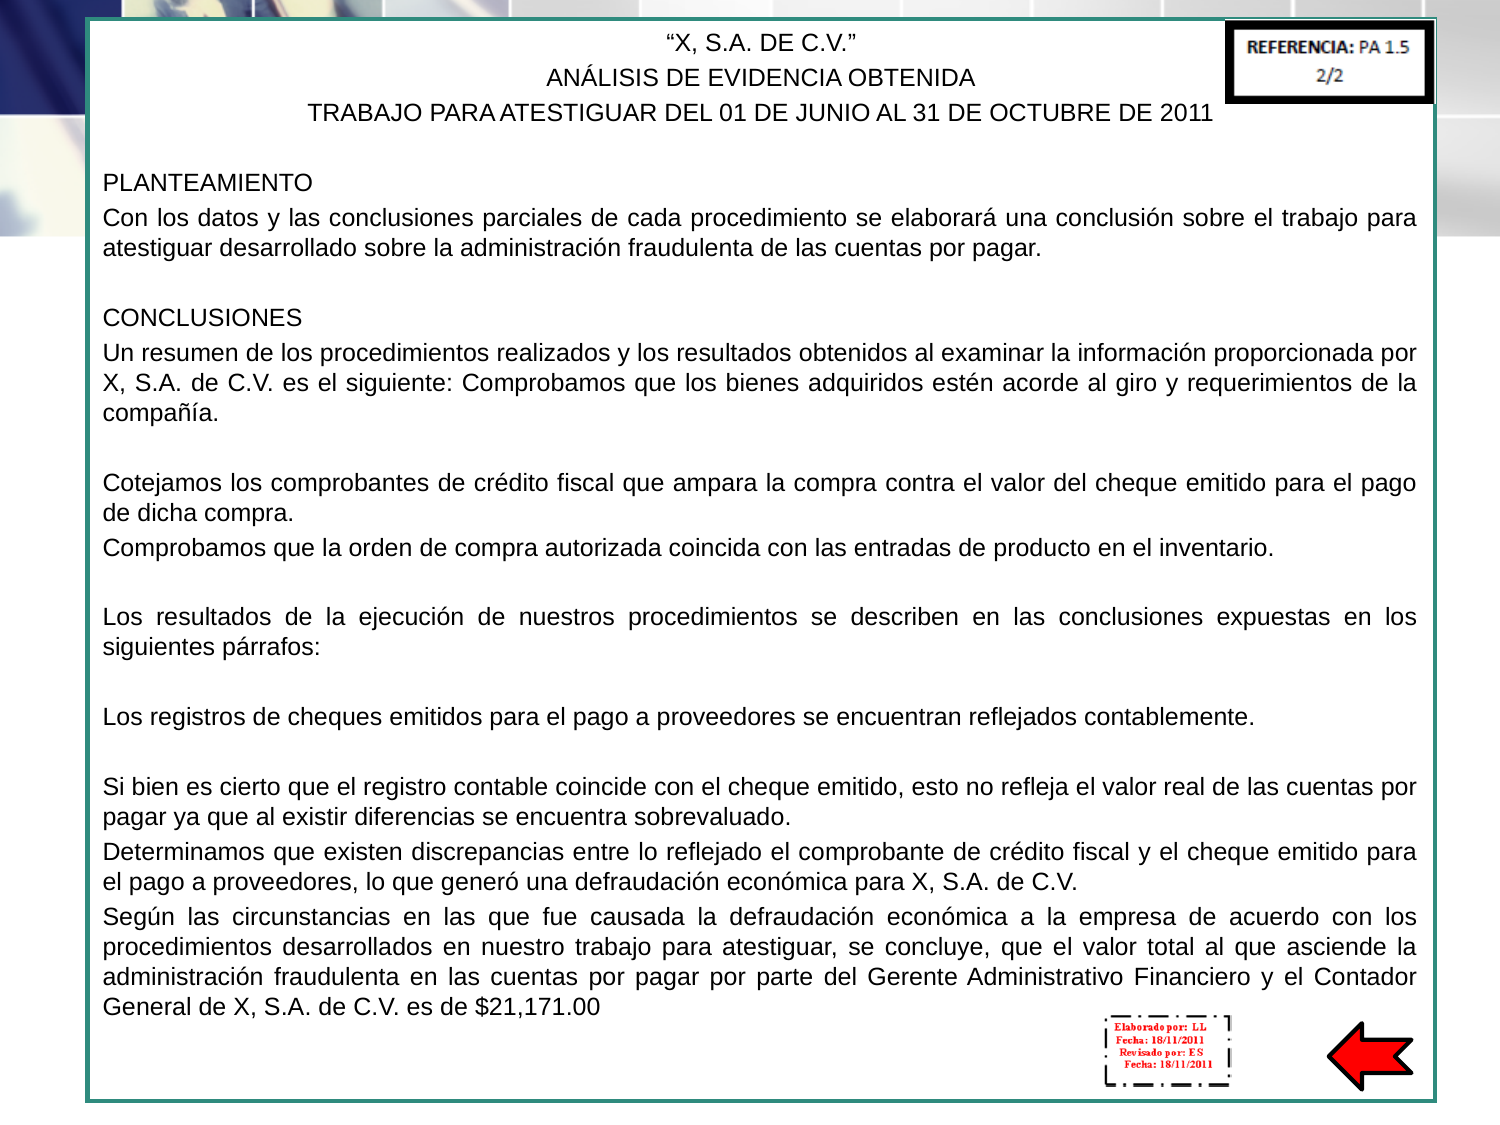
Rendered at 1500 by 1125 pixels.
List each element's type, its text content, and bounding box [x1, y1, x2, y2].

list “X, S.A. DE C.V.” ANÁLISIS DE EVIDENCIA OBTENIDA TRABAJO PARA ATESTIGUAR DEL 01 DE JUNIO AL 31 DE OCTUBRE DE 2011 PLANTEAMIENTO Con los datos y las conclusiones parciales de cada procedimiento se elaborará una conclusión sobre el trabajo para atestiguar desarrollado sobre la administración fraudulenta de las cuentas por pagar. CONCLUSIONES Un resumen de los procedimientos realizados y los resultados obtenidos al examinar la información proporcionada por X, S.A. de C.V. es el siguiente: Comprobamos que los bienes adquiridos estén acorde al giro y requerimientos de la compañía. Cotejamos los comprobantes de crédito fiscal que ampara la compra contra el valor del cheque emitido para el pago de dicha compra. Comprobamos que la orden de compra autorizada coincida con las entradas de producto en el inventario. Los resultados de la ejecución de nuestros procedimientos se describen en las conclusiones expuestas en los siguientes párrafos: Los registros de cheques emitidos para el pago a proveedores se encuentran reflejados contablemente. Si bien es cierto que el registro contable coincide con el cheque emitido, esto no refleja el valor real de las cuentas por pagar ya que al existir diferencias se encuentra sobrevaluado. Determinamos que existen discrepancias entre lo reflejado el comprobante de crédito fiscal y el cheque emitido para el pago a proveedores, lo que generó una defraudación económica para X, S.A. de C.V. Según las circunstancias en las que fue causada la defraudación económica a la empresa de acuerdo con los procedimientos desarrollados en nuestro trabajo para atestiguar, se concluye, que el valor total al que asciende la administración fraudulenta en las cuentas por pagar por parte del Gerente Administrativo Financiero y el Contador General de X, S.A. de C.V. es de $21,171.00 [85, 17, 1437, 1103]
picture [0, 0, 1500, 238]
picture [1225, 18, 1436, 104]
picture [1097, 1011, 1238, 1095]
text_box [1326, 1021, 1414, 1092]
